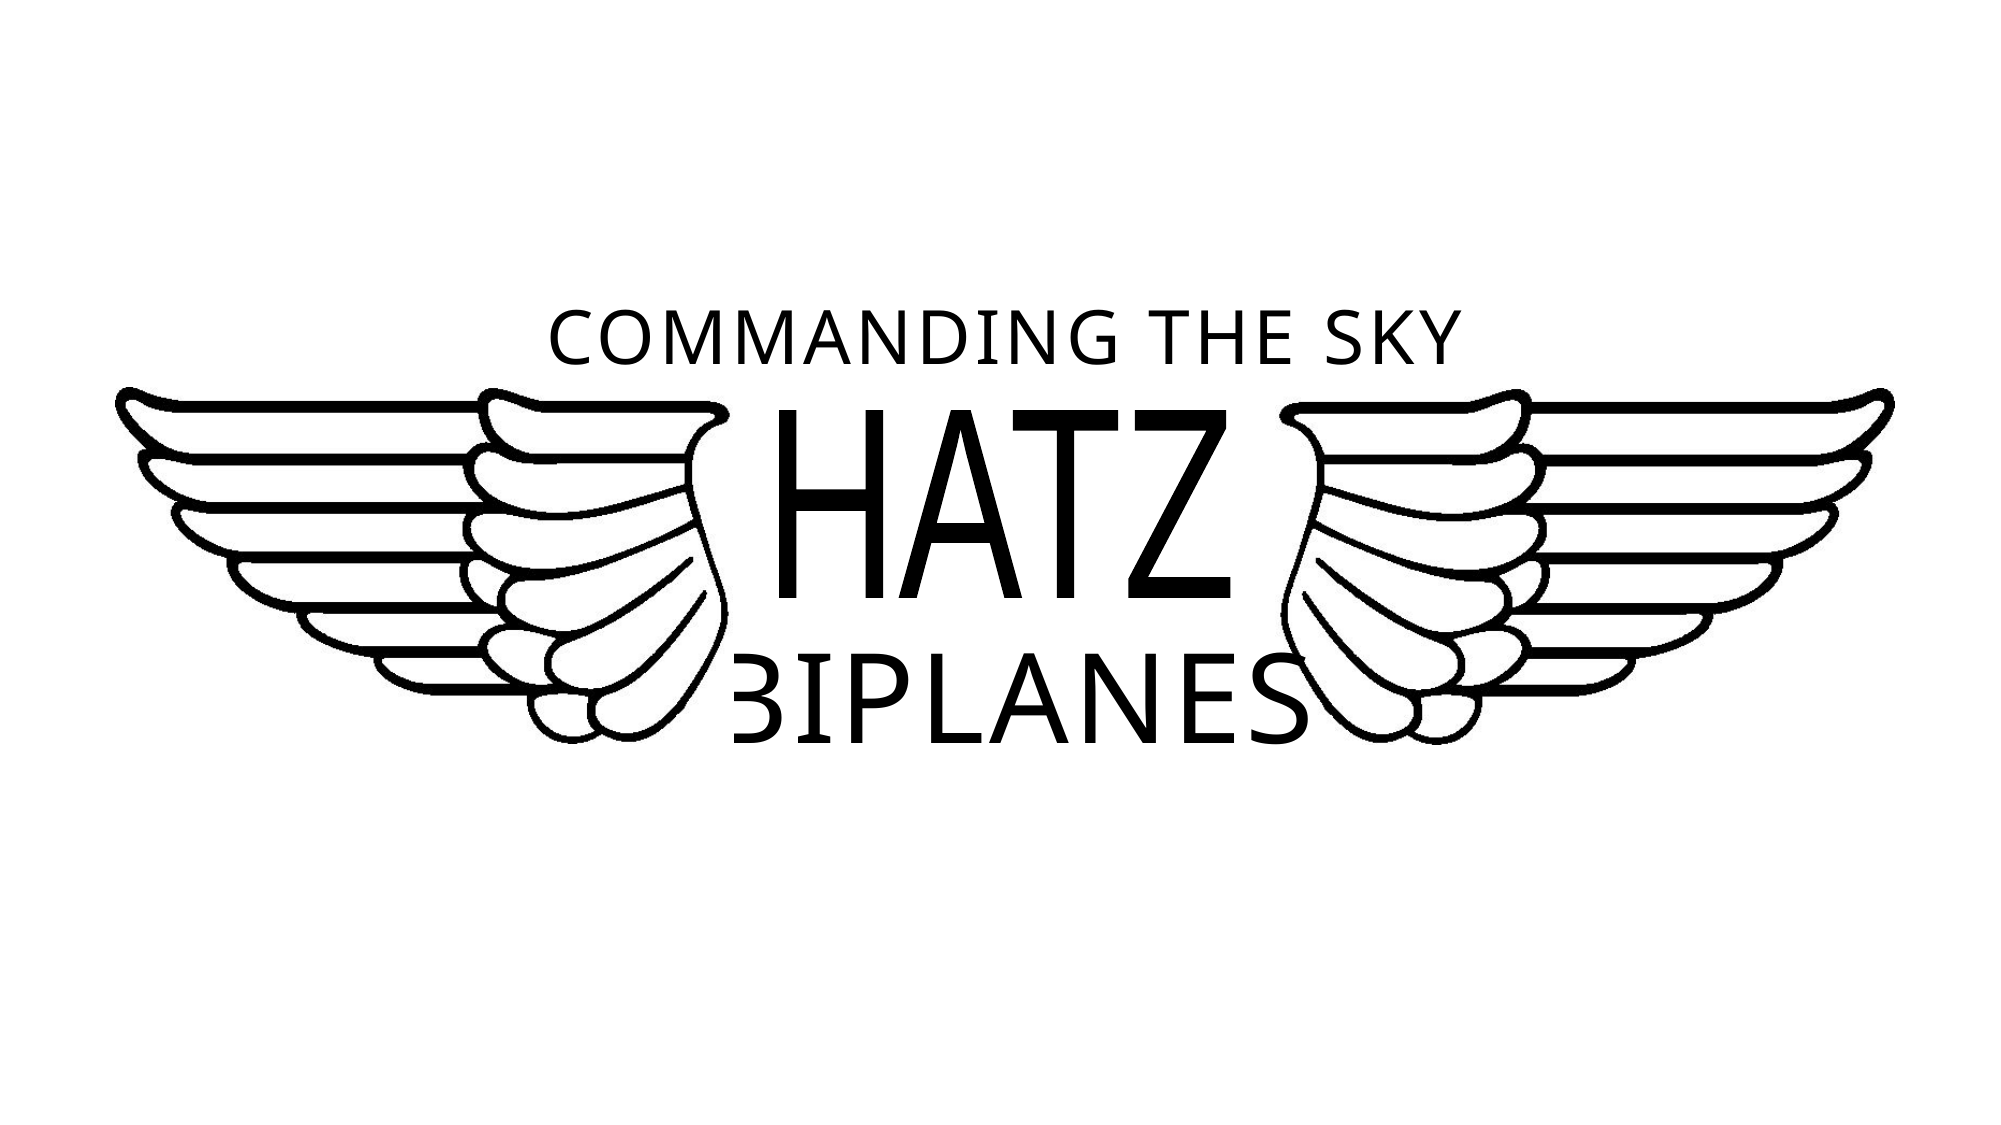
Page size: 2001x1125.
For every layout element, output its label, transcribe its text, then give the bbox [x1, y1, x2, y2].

text_box COMMANDING THE SKY [531, 281, 1478, 387]
text_box BIPLANES [693, 610, 1331, 776]
picture [1275, 388, 1895, 745]
picture [115, 387, 734, 744]
